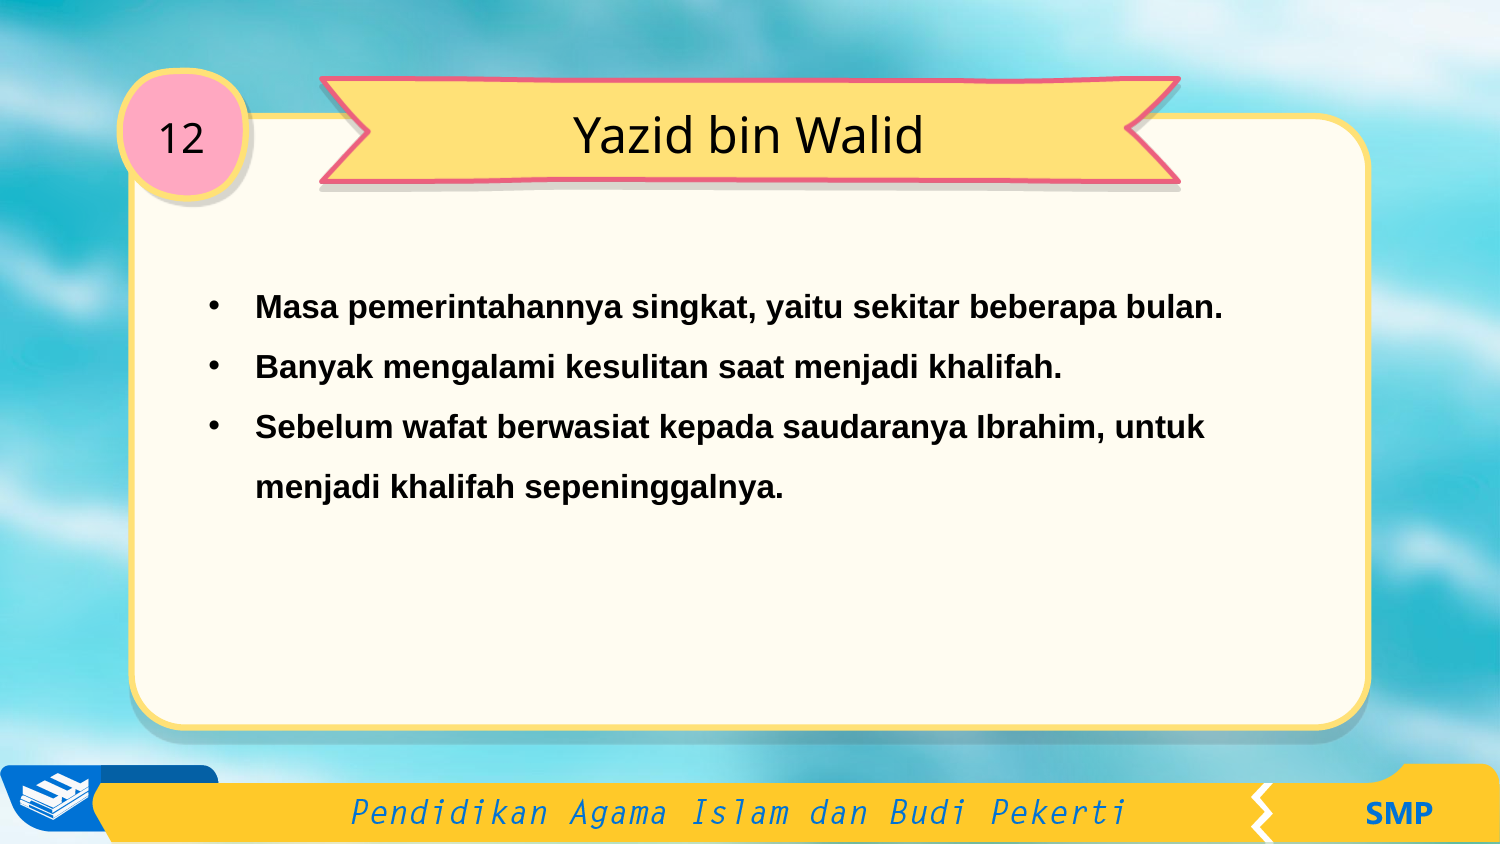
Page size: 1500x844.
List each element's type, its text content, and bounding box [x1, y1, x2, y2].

picture [0, 0, 1500, 844]
text_box Masa pemerintahannya singkat, yaitu sekitar beberapa bulan. Banyak mengalami kesulitan saat menjadi khalifah. Sebelum wafat berwasiat kepada saudaranya Ibrahim, untuk menjadi khalifah sepeninggalnya. [193, 258, 1291, 513]
text_box 12 [134, 104, 229, 170]
text_box [119, 70, 246, 199]
